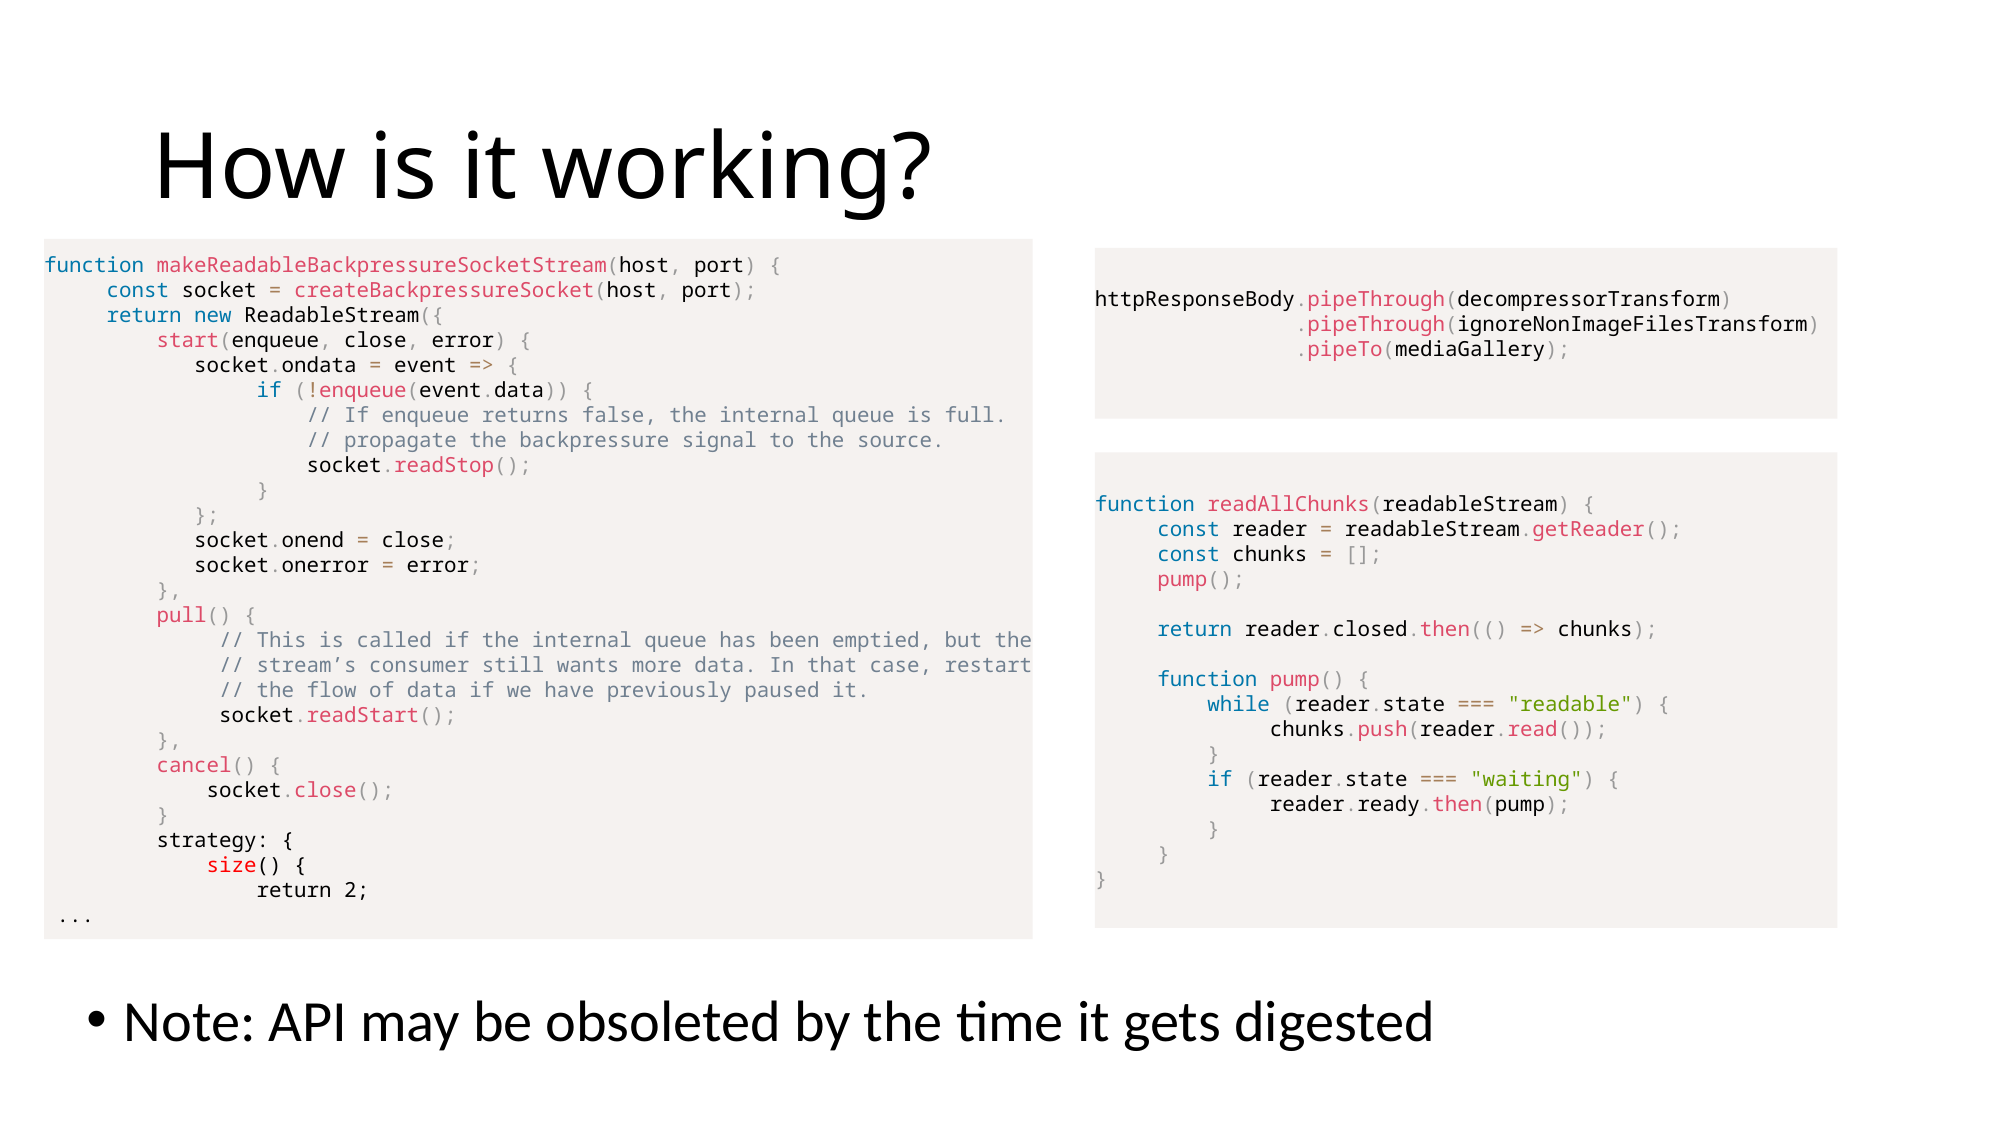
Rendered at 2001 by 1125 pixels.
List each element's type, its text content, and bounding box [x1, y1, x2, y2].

text_box httpResponseBody.pipeThrough(decompressorTransform) .pipeThrough(ignoreNonImageFilesTransform) .pipeTo(mediaGallery); [1094, 247, 1838, 419]
text_box function makeReadableBackpressureSocketStream(host, port) { const socket = createBackpressureSocket(host, port); return new ReadableStream({ start(enqueue, close, error) { socket.ondata = event => { if (!enqueue(event.data)) { // If enqueue returns false, the internal queue is full. // propagate the backpressure signal to the source. socket.readStop(); } }; socket.onend = close; socket.onerror = error; }, pull() { // This is called if the internal queue has been emptied, but the // stream’s consumer still wants more data. In that case, restart // the flow of data if we have previously paused it. socket.readStart(); }, cancel() { socket.close(); } strategy: { size() { return 2; ... [44, 238, 1033, 940]
title How is it working? [137, 59, 1863, 278]
text_box function readAllChunks(readableStream) { const reader = readableStream.getReader(); const chunks = []; pump(); return reader.closed.then(() => chunks); function pump() { while (reader.state === "readable") { chunks.push(reader.read()); } if (reader.state === "waiting") { reader.ready.then(pump); } } } [1094, 452, 1838, 928]
list Note: API may be obsoleted by the time it gets digested [71, 983, 1797, 1078]
